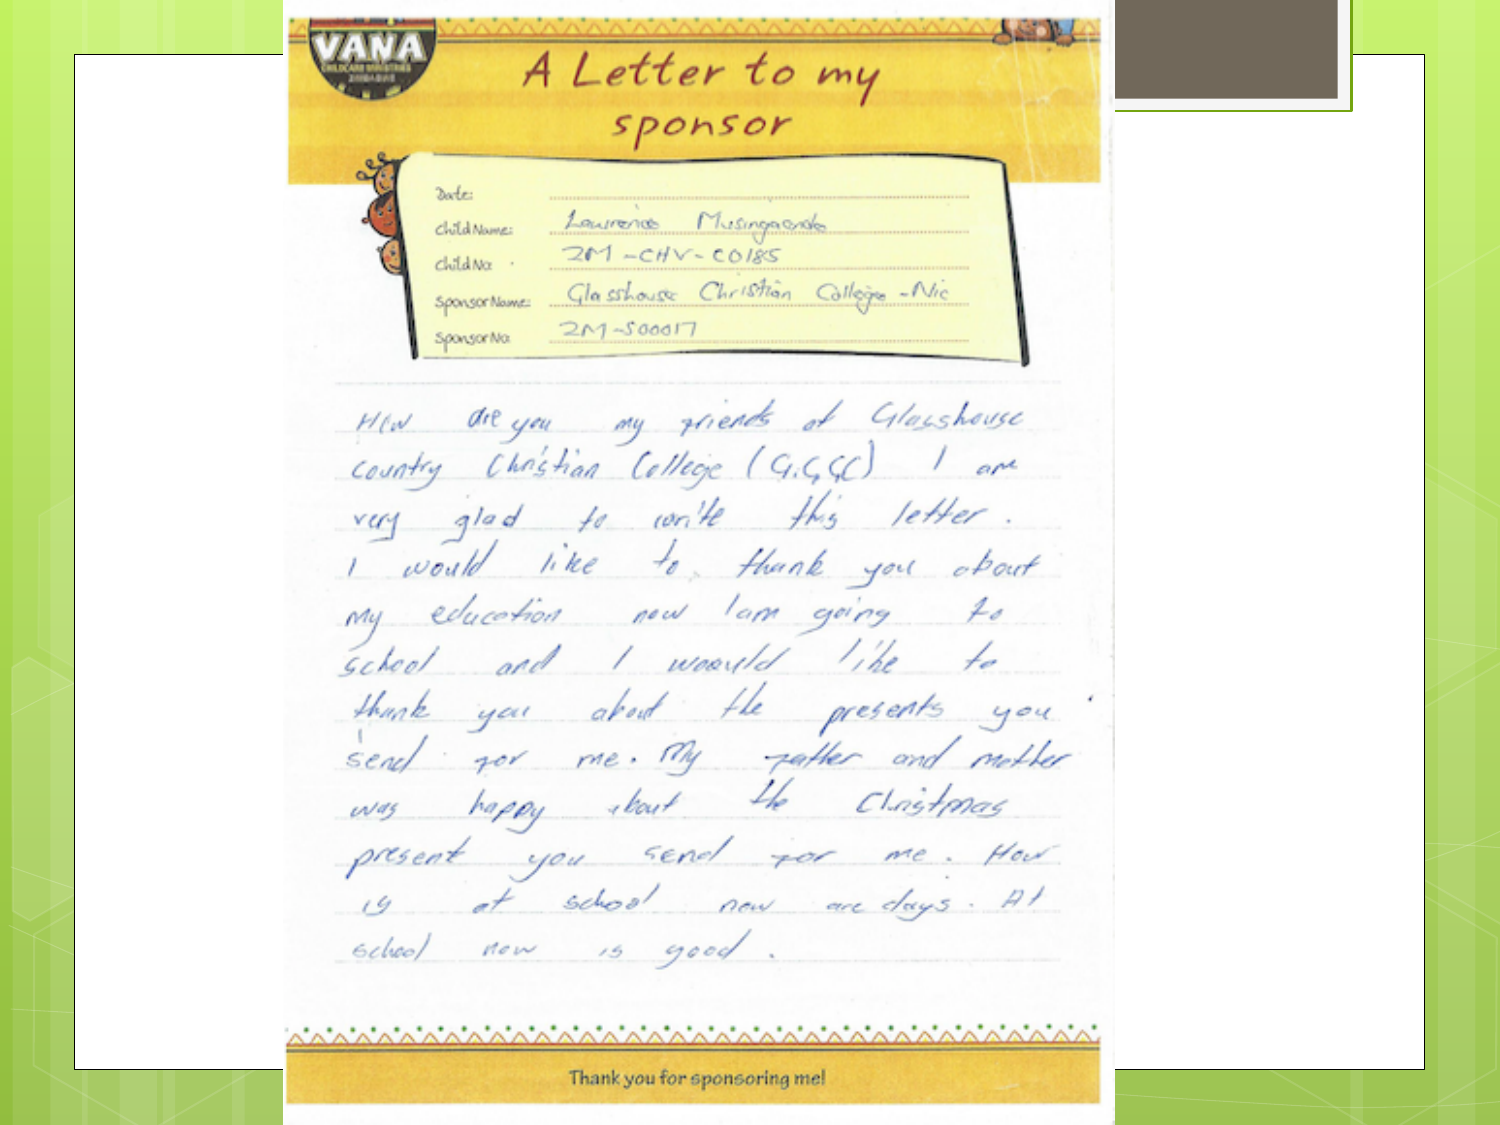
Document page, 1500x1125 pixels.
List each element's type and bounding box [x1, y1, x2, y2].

picture [283, 0, 1115, 1125]
